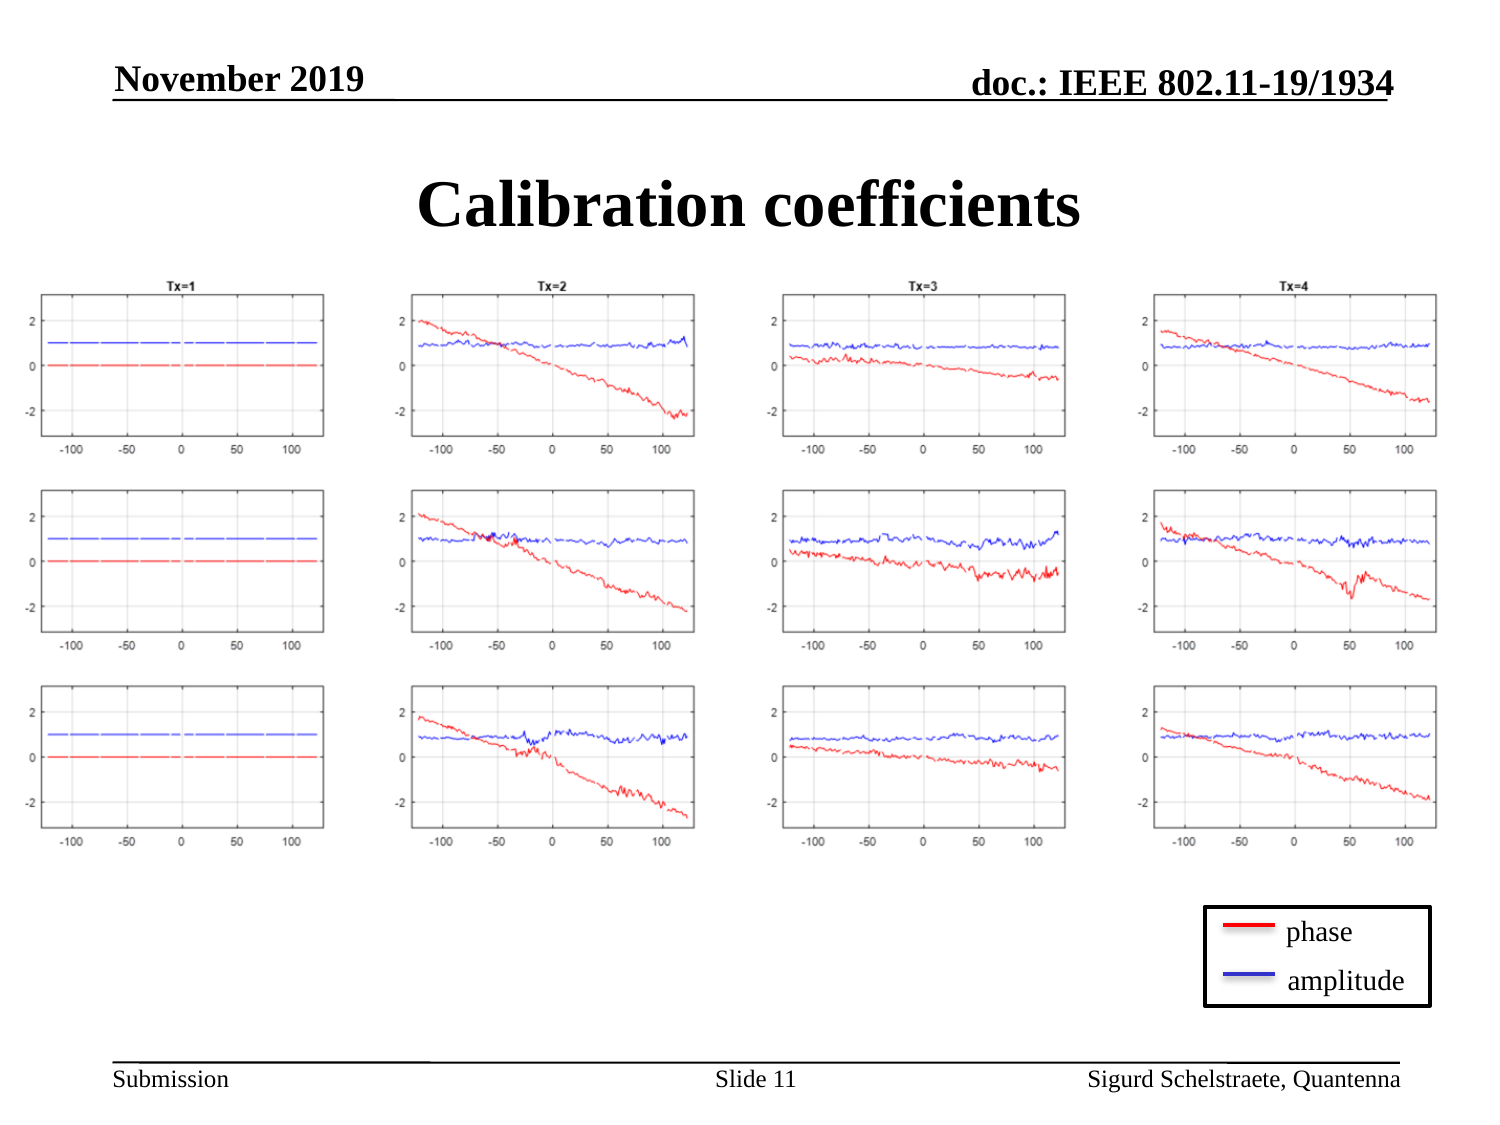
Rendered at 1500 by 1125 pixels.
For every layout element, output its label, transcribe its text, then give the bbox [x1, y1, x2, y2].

slide_number Slide 11 [712, 1061, 800, 1123]
title Calibration coefficients [112, 112, 1388, 270]
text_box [1204, 904, 1449, 1006]
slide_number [114, 54, 423, 100]
footer Sigurd Schelstraete, Quantenna [878, 1061, 1402, 1093]
picture [24, 271, 1451, 854]
